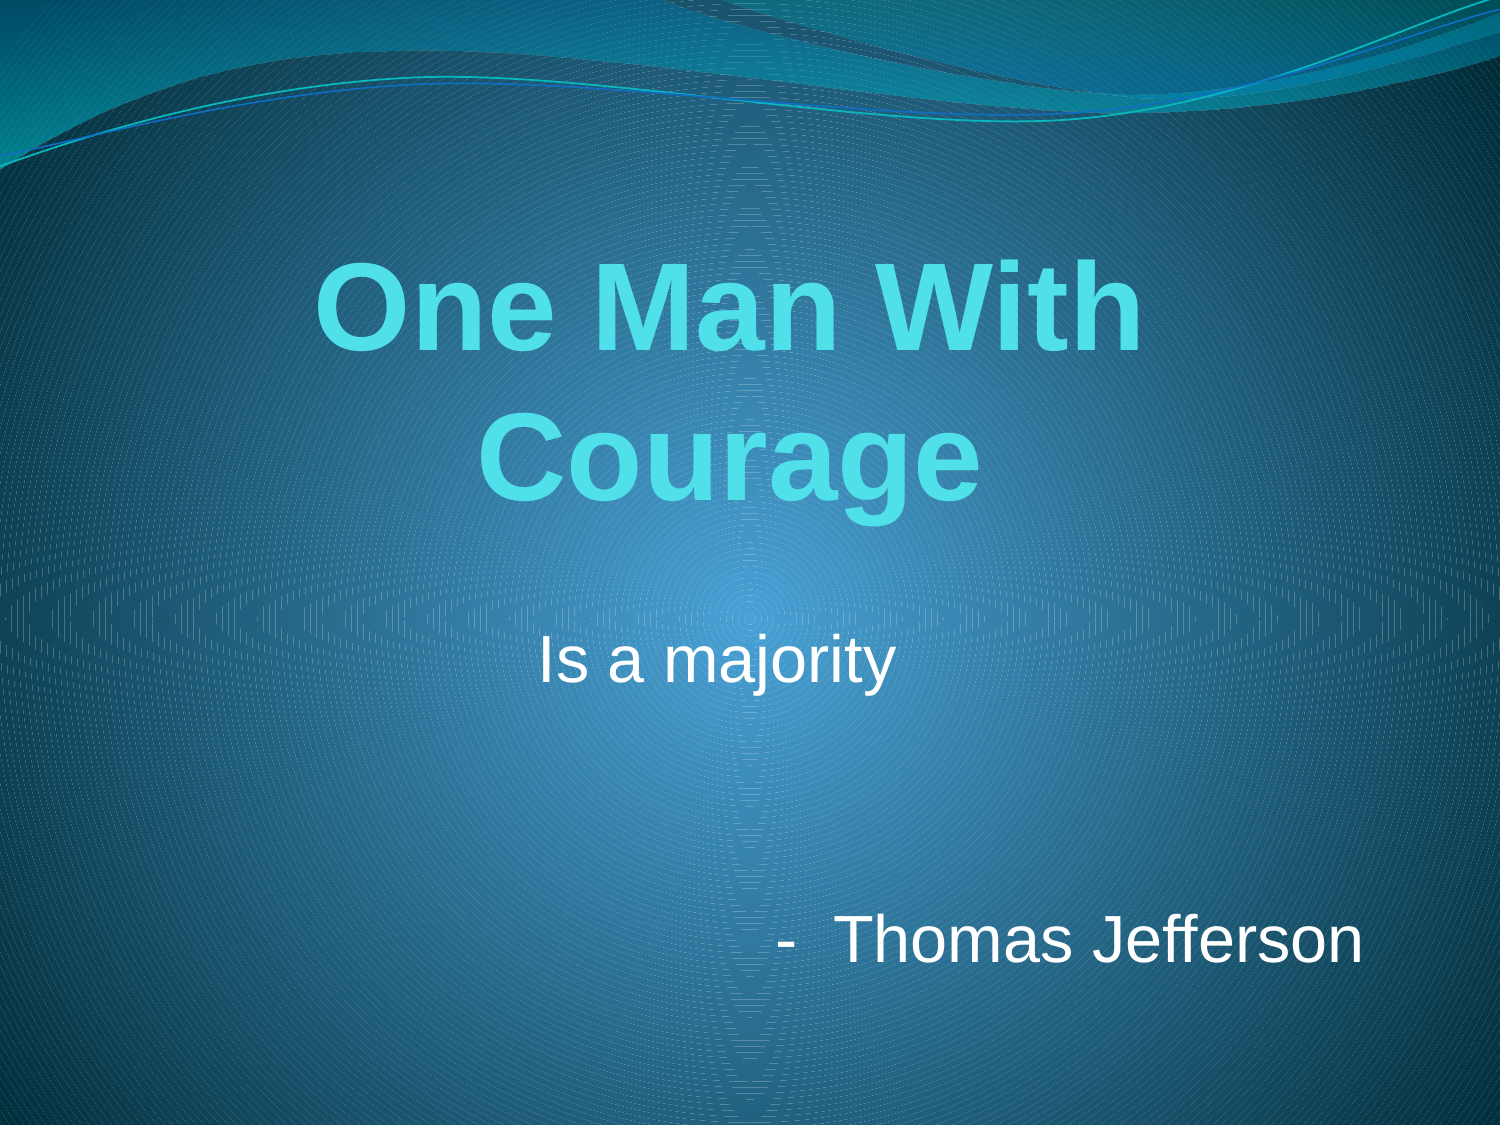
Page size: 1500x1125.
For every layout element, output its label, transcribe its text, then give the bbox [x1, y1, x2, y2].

subtitle Is a majority - Thomas Jefferson [87, 529, 1376, 988]
title One Man With Courage [87, 224, 1376, 525]
